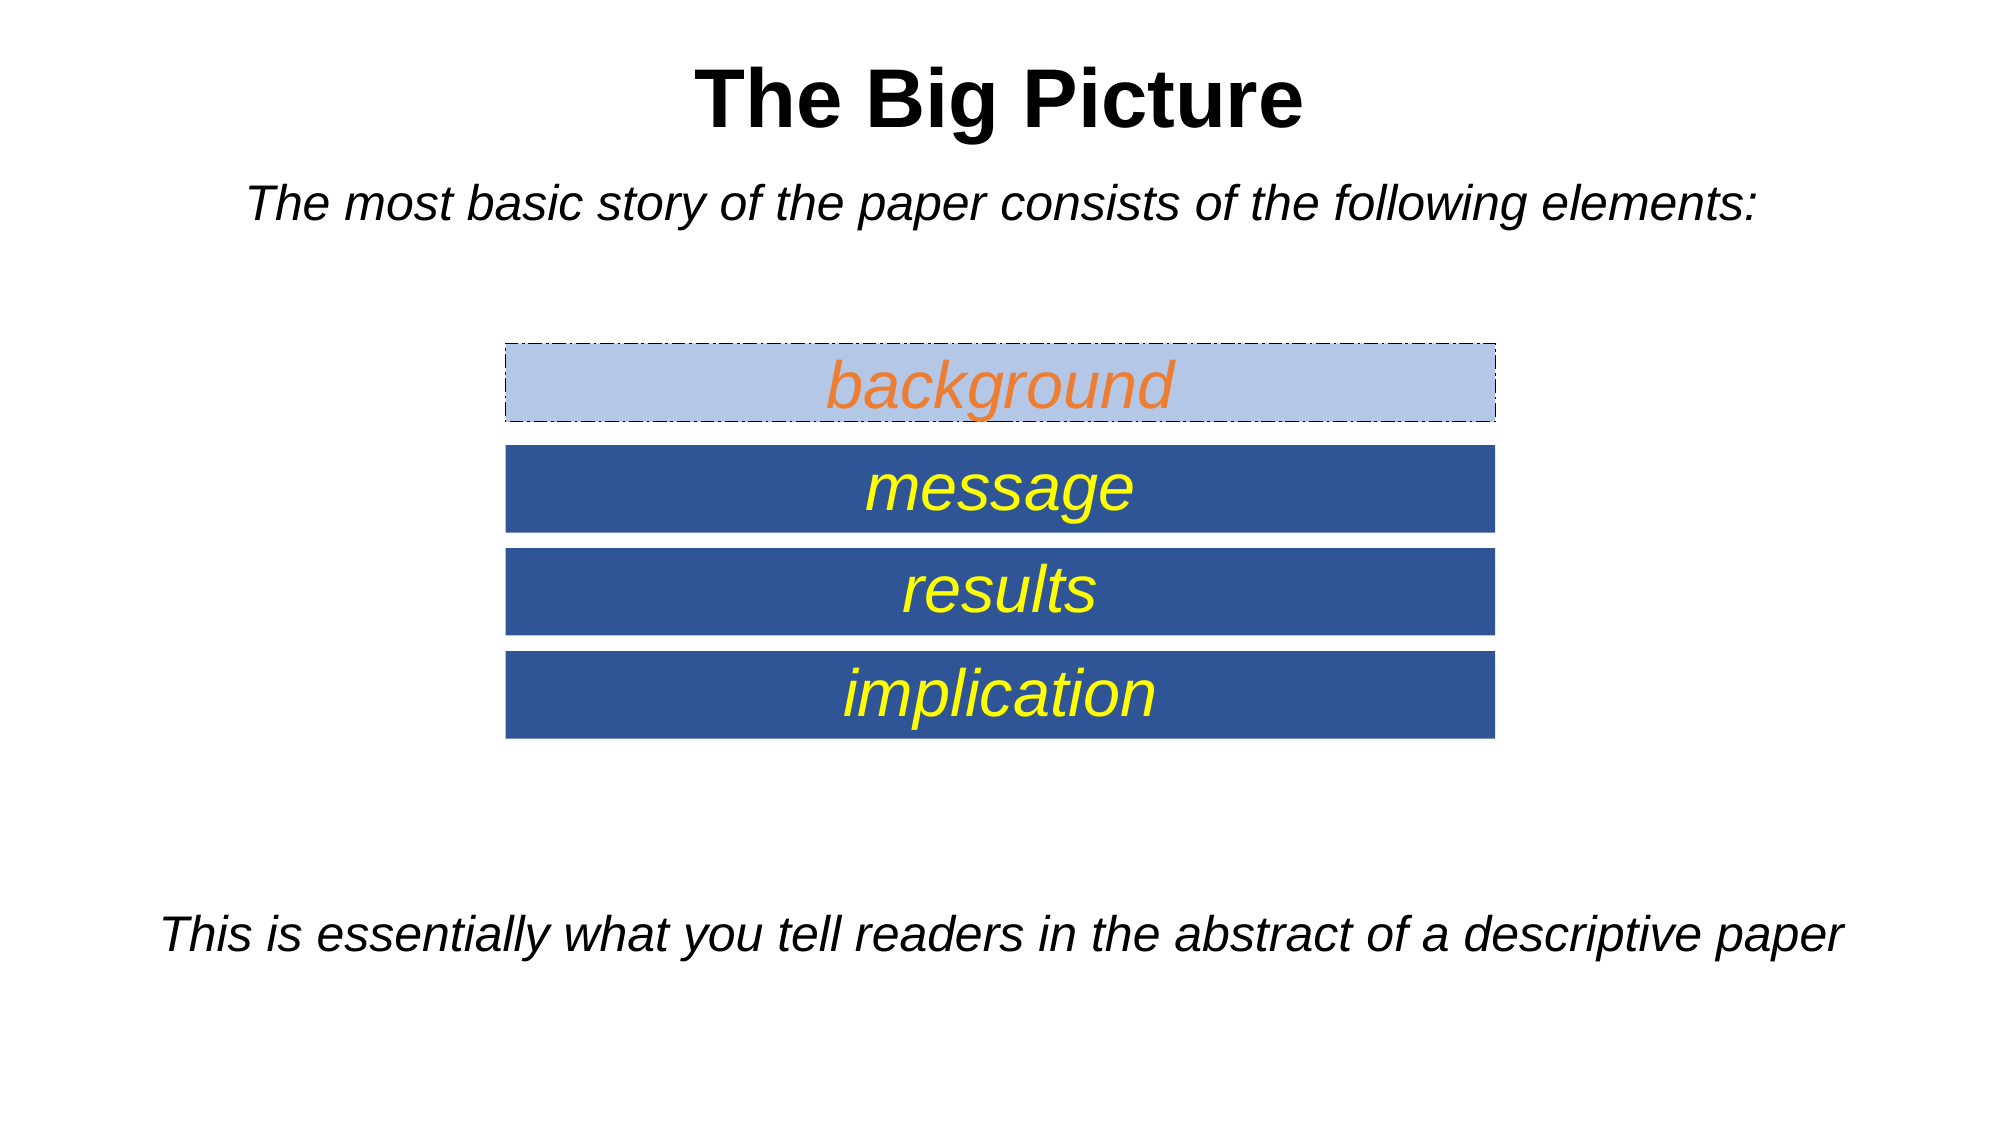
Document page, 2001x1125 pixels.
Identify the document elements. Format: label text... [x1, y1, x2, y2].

text_box implication [505, 651, 1496, 739]
text_box This is essentially what you tell readers in the abstract of a descriptive paper [109, 893, 1895, 969]
text_box results [505, 548, 1496, 636]
text_box The most basic story of the paper consists of the following elements: [109, 162, 1895, 238]
text_box message [505, 445, 1496, 533]
text_box The Big Picture [137, 48, 1863, 162]
text_box background [505, 343, 1496, 422]
